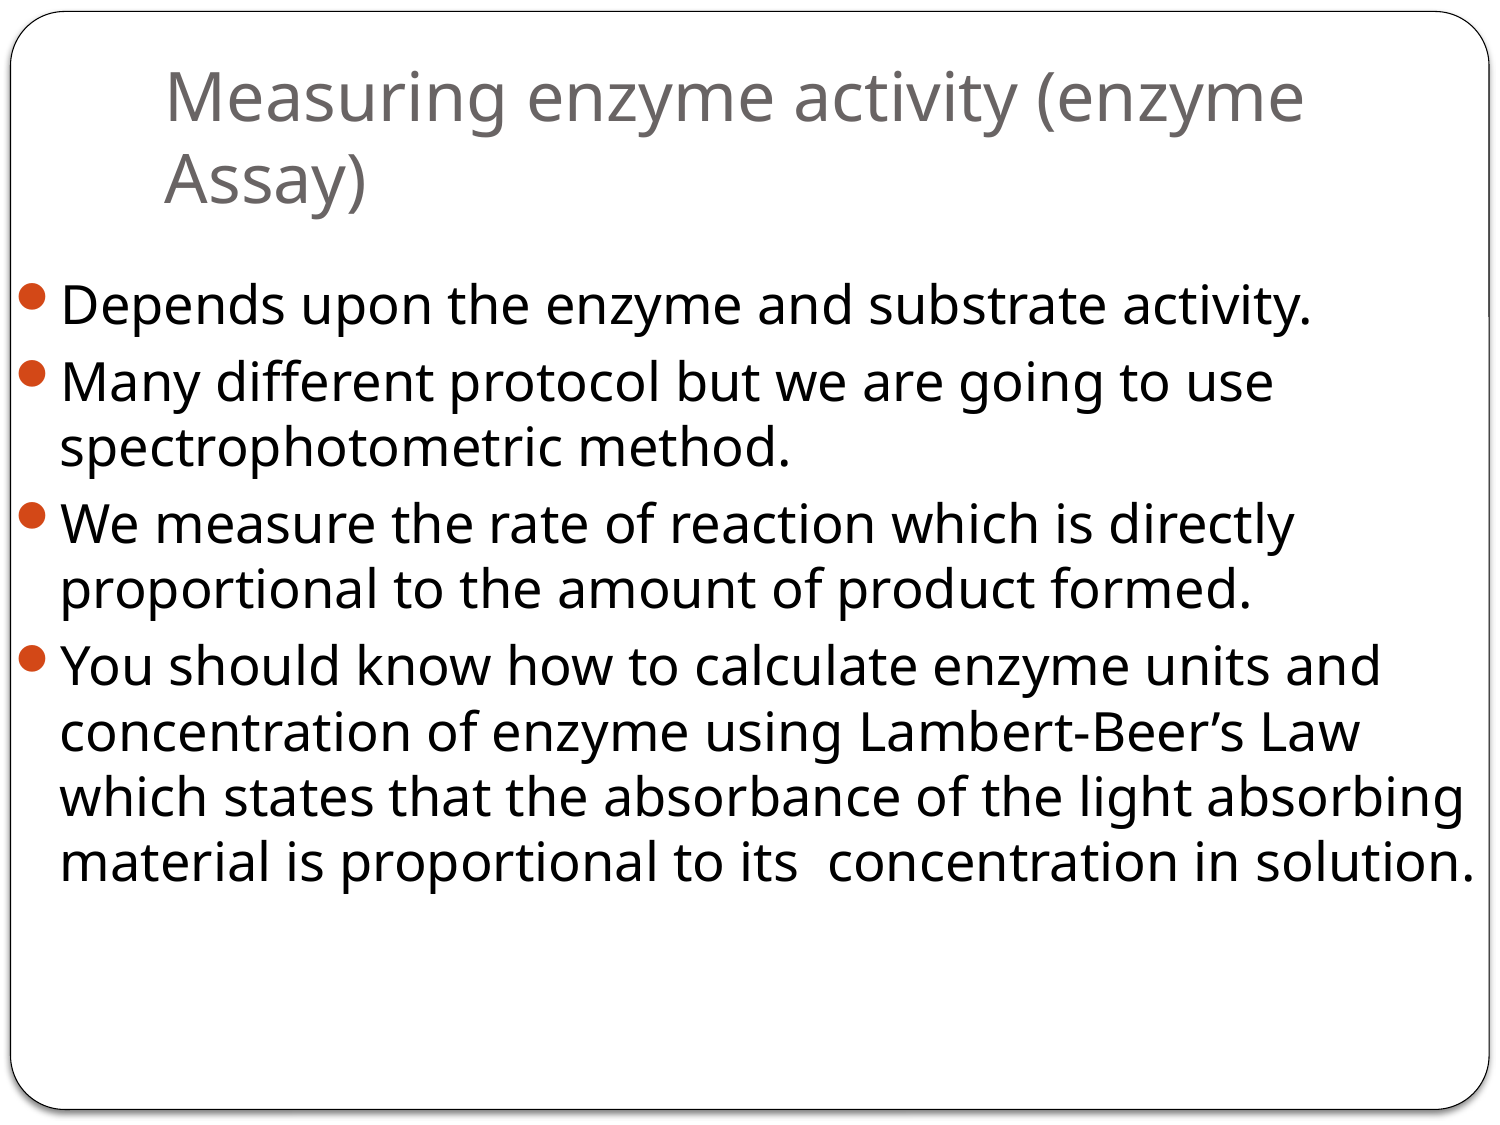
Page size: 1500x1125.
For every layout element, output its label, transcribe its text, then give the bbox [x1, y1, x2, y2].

list Depends upon the enzyme and substrate activity. Many different protocol but we are going to use spectrophotometric method. We measure the rate of reaction which is directly proportional to the amount of product formed. You should know how to calculate enzyme units and concentration of enzyme using Lambert-Beer’s Law which states that the absorbance of the light absorbing material is proportional to its concentration in solution. [0, 262, 1500, 1090]
title Measuring enzyme activity (enzyme Assay) [150, 45, 1425, 233]
